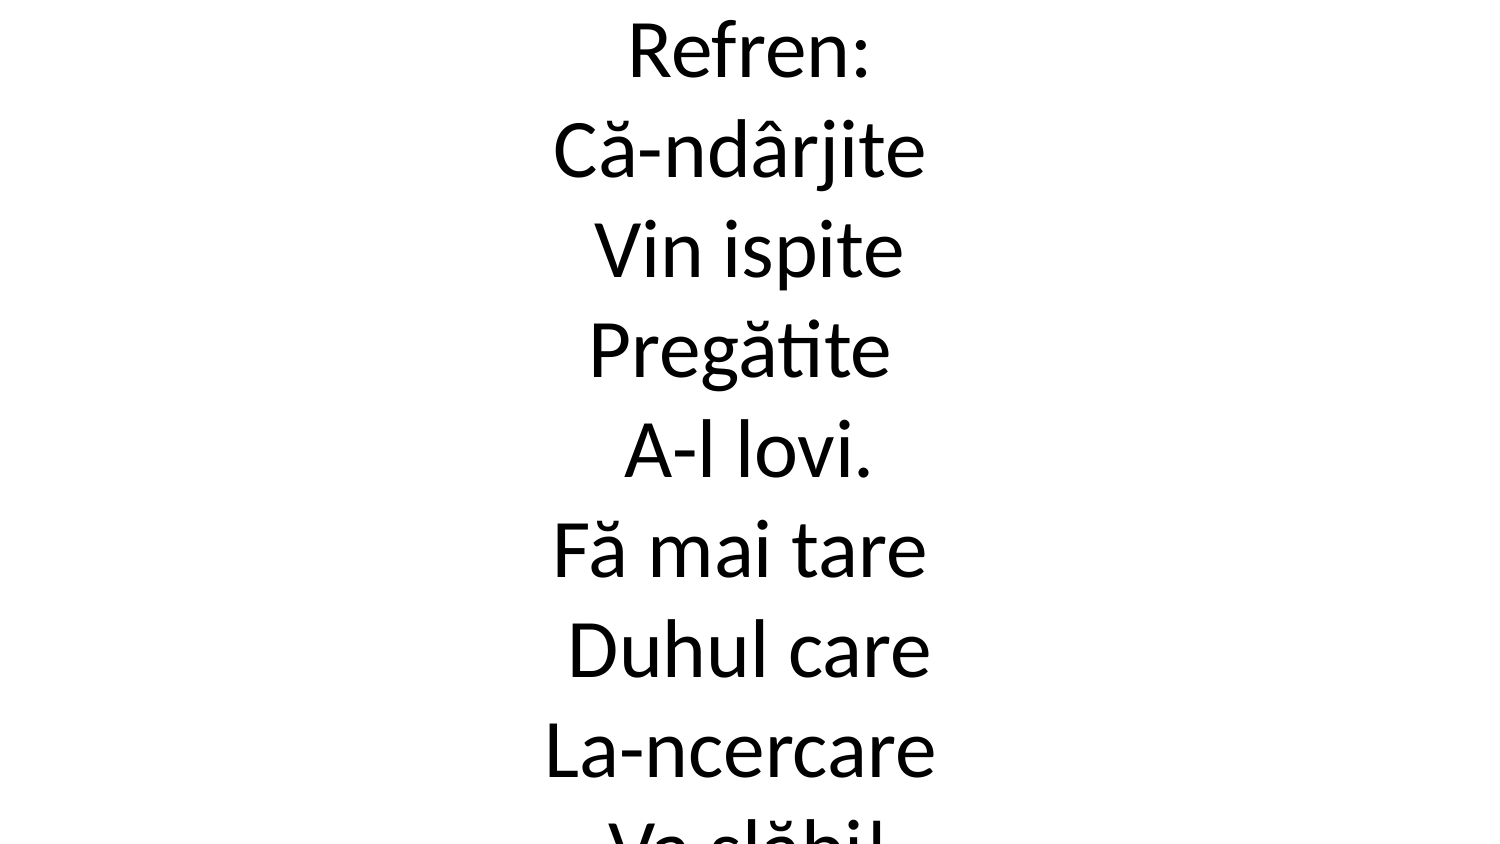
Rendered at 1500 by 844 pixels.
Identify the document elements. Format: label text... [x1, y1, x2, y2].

text_box Refren: Că-ndârjite Vin ispite Pregătite A-l lovi. Fă mai tare Duhul care La-ncercare Va slăbi! [529, 0, 971, 844]
